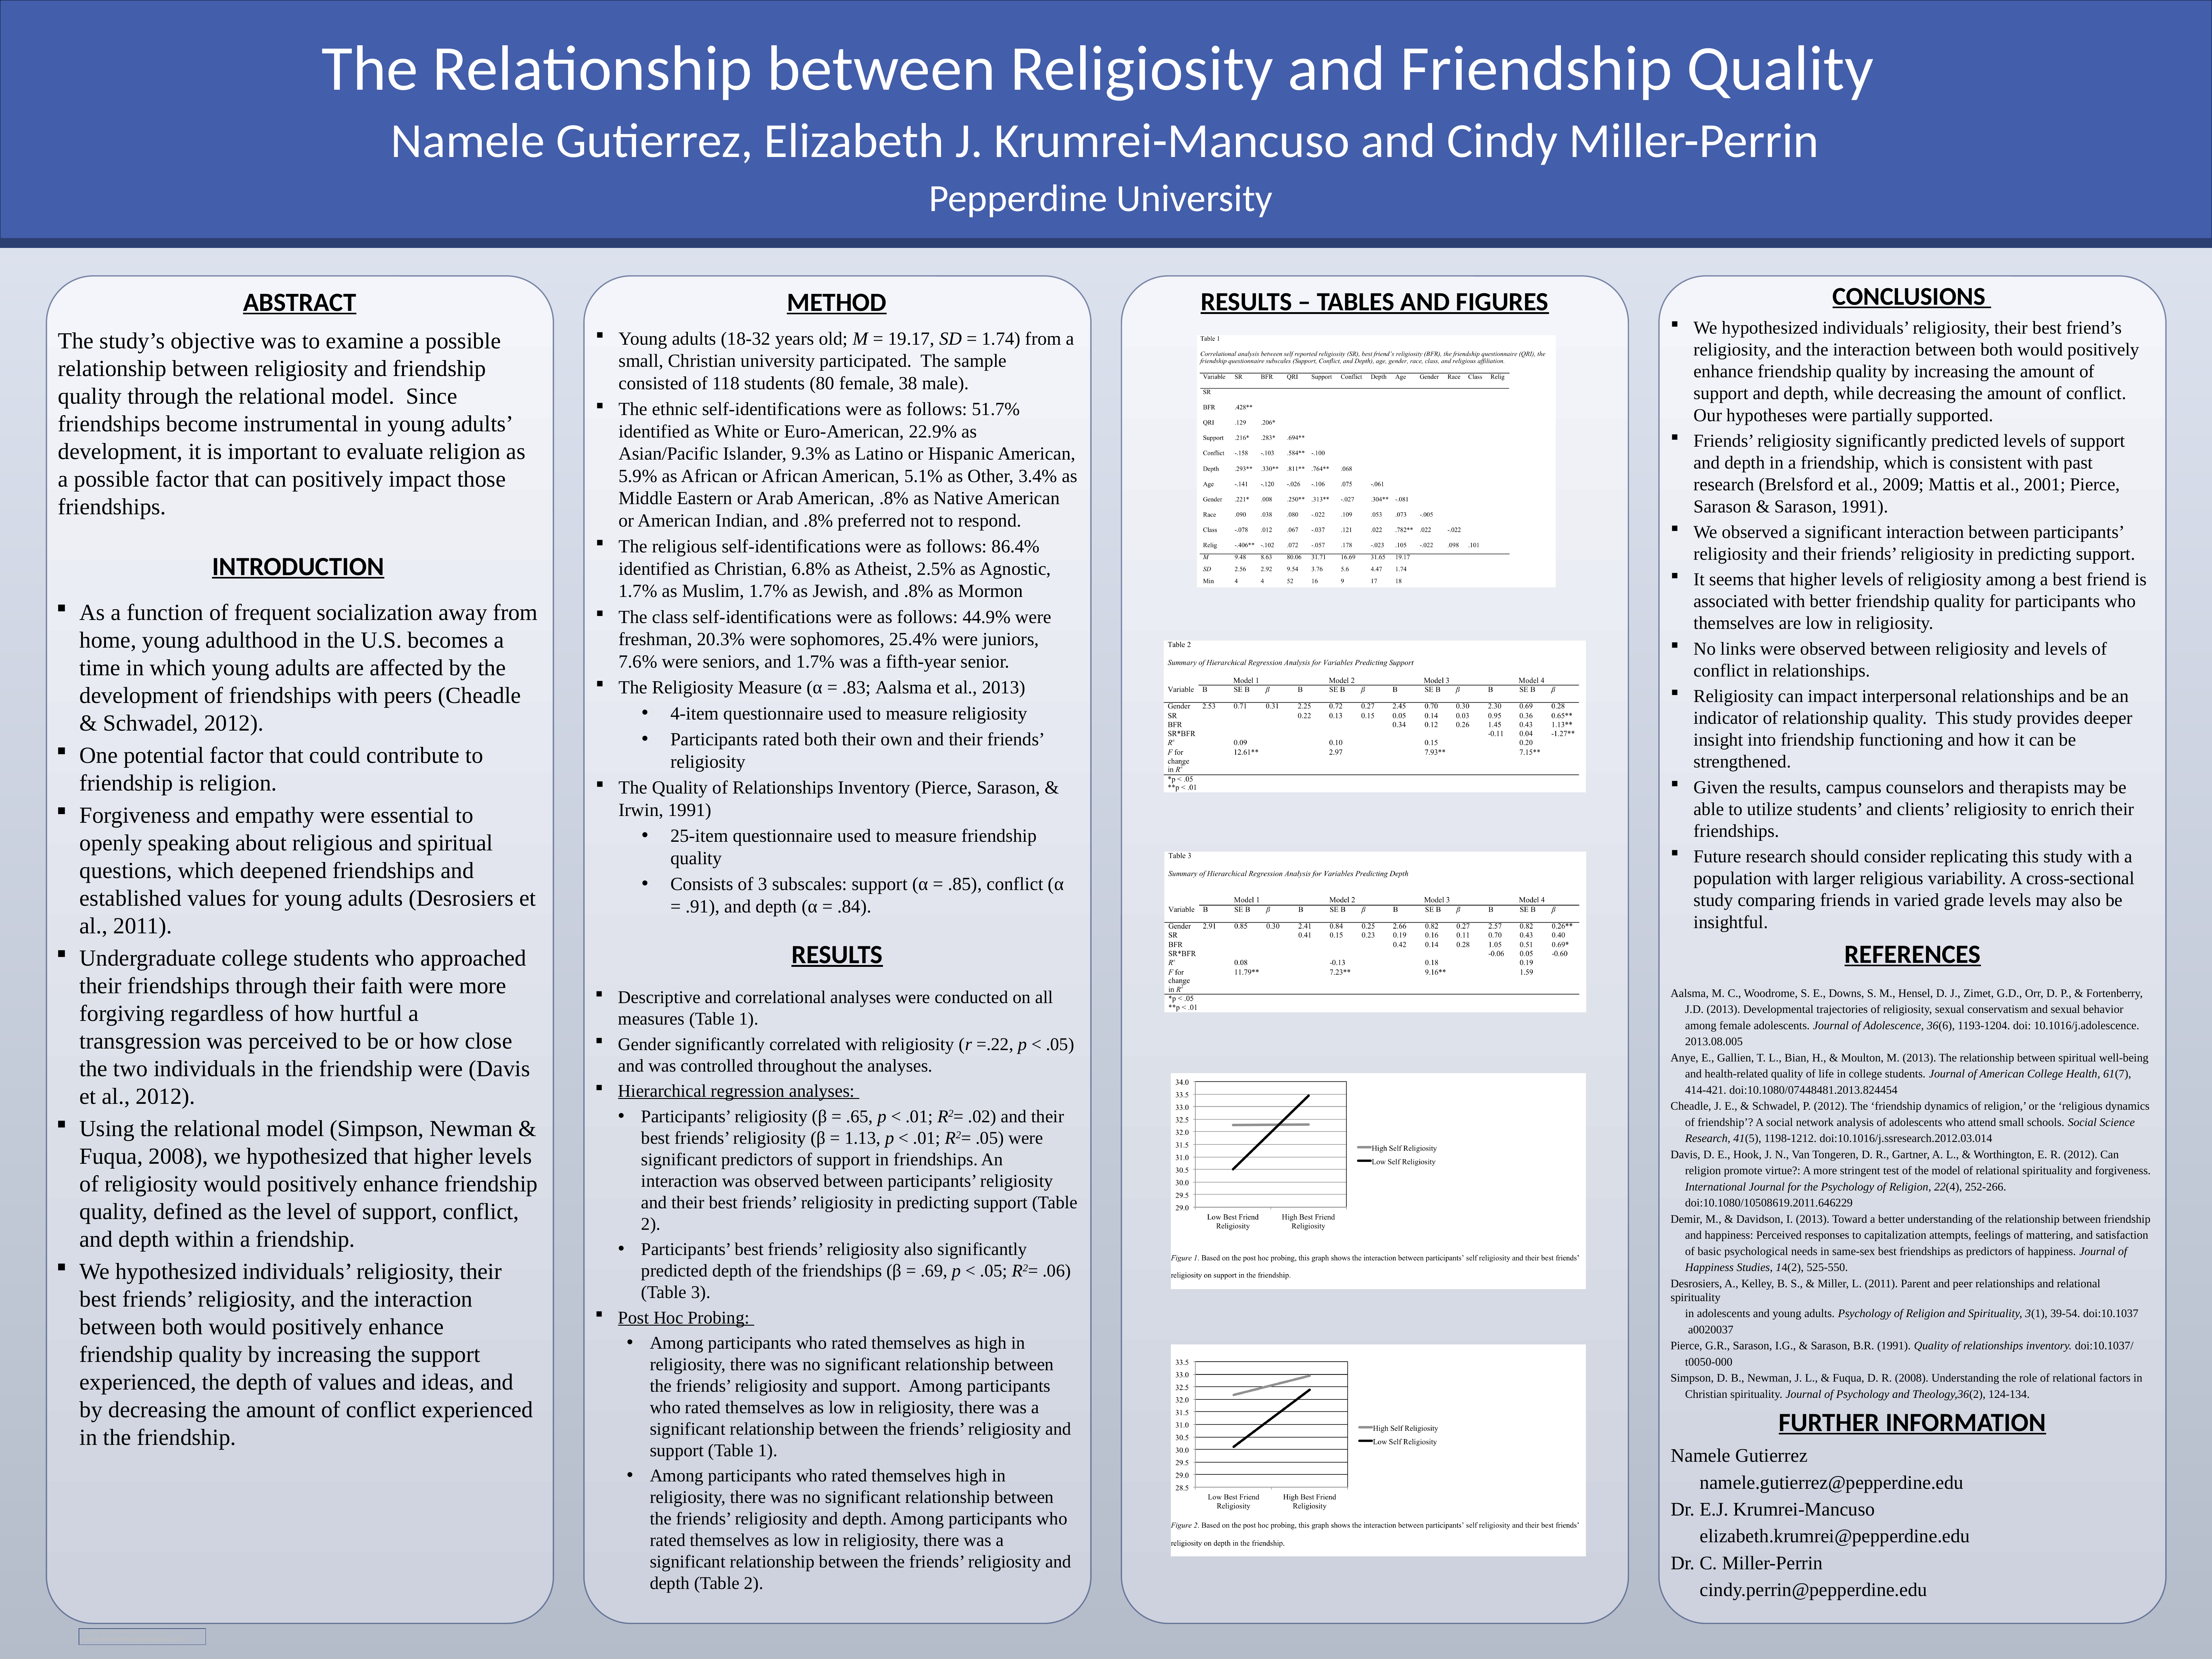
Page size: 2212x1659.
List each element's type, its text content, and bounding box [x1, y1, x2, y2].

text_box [1164, 851, 1586, 1013]
list METHOD [583, 279, 1090, 321]
text_box RESULTS [584, 932, 1091, 973]
list RESULTS – TABLES AND FIGURES [1121, 279, 1628, 321]
list REFERENCES [1659, 932, 2166, 973]
text_box Descriptive and correlational analyses were conducted on all measures (Table 1). Gender significantly correlated with religiosity (r =.22, p < .05) and was controlled throughout the analyses. Hierarchical regression analyses: Participants’ religiosity (β = .65, p < .01; R2= .02) and their best friends’ religiosity (β = 1.13, p < .01; R2= .05) were significant predictors of support in friendships. An interaction was observed between participants’ religiosity and their best friends’ religiosity in predicting support (Table 2). Participants’ best friends’ religiosity also significantly predicted depth of the friendships (β = .69, p < .05; R2= .06) (Table 3). Post Hoc Probing: Among participants who rated themselves as high in religiosity, there was no significant relationship between the friends’ religiosity and support. Among participants who rated themselves as low in religiosity, there was a significant relationship between the friends’ religiosity and support (Table 1). Among participants who rated themselves high in religiosity, there was no significant relationship between the friends’ religiosity and depth. Among participants who rated themselves as low in religiosity, there was a significant relationship between the friends’ religiosity and depth (Table 2). [583, 974, 1091, 1659]
list We hypothesized individuals’ religiosity, their best friend’s religiosity, and the interaction between both would positively enhance friendship quality by increasing the amount of support and depth, while decreasing the amount of conflict. Our hypotheses were partially supported. Friends’ religiosity significantly predicted levels of support and depth in a friendship, which is consistent with past research (Brelsford et al., 2009; Mattis et al., 2001; Pierce, Sarason & Sarason, 1991). We observed a significant interaction between participants’ religiosity and their friends’ religiosity in predicting support. It seems that higher levels of religiosity among a best friend is associated with better friendship quality for participants who themselves are low in religiosity. No links were observed between religiosity and levels of conflict in relationships. Religiosity can impact interpersonal relationships and be an indicator of relationship quality. This study provides deeper insight into friendship functioning and how it can be strengthened. Given the results, campus counselors and therapists may be able to utilize students’ and clients’ religiosity to enrich their friendships. Future research should consider replicating this study with a population with larger religious variability. A cross-sectional study comparing friends in varied grade levels may also be insightful. [1659, 304, 2166, 955]
list Namele Gutierrez namele.gutierrez@pepperdine.edu Dr. E.J. Krumrei-Mancuso elizabeth.krumrei@pepperdine.edu Dr. C. Miller-Perrin cindy.perrin@pepperdine.edu [1659, 1431, 2166, 1641]
list As a function of frequent socialization away from home, young adulthood in the U.S. becomes a time in which young adults are affected by the development of friendships with peers (Cheadle & Schwadel, 2012). One potential factor that could contribute to friendship is religion. Forgiveness and empathy were essential to openly speaking about religious and spiritual questions, which deepened friendships and established values for young adults (Desrosiers et al., 2011). Undergraduate college students who approached their friendships through their faith were more forgiving regardless of how hurtful a transgression was perceived to be or how close the two individuals in the friendship were (Davis et al., 2012). Using the relational model (Simpson, Newman & Fuqua, 2008), we hypothesized that higher levels of religiosity would positively enhance friendship quality, defined as the level of support, conflict, and depth within a friendship. We hypothesized individuals’ religiosity, their best friends’ religiosity, and the interaction between both would positively enhance friendship quality by increasing the support experienced, the depth of values and ideas, and by decreasing the amount of conflict experienced in the friendship. [45, 586, 552, 1508]
list The Relationship between Religiosity and Friendship Quality [299, 23, 1912, 106]
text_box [1171, 1344, 1586, 1556]
list Namele Gutierrez, Elizabeth J. Krumrei-Mancuso and Cindy Miller-Perrin [299, 106, 1912, 171]
list Pepperdine University [299, 171, 1912, 235]
list FURTHER INFORMATION [1659, 1400, 2166, 1431]
list INTRODUCTION [45, 544, 551, 586]
list Young adults (18-32 years old; M = 19.17, SD = 1.74) from a small, Christian university participated. The sample consisted of 118 students (80 female, 38 male). The ethnic self-identifications were as follows: 51.7% identified as White or Euro-American, 22.9% as Asian/Pacific Islander, 9.3% as Latino or Hispanic American, 5.9% as African or African American, 5.1% as Other, 3.4% as Middle Eastern or Arab American, .8% as Native American or American Indian, and .8% preferred not to respond. The religious self-identifications were as follows: 86.4% identified as Christian, 6.8% as Atheist, 2.5% as Agnostic, 1.7% as Muslim, 1.7% as Jewish, and .8% as Mormon The class self-identifications were as follows: 44.9% were freshman, 20.3% were sophomores, 25.4% were juniors, 7.6% were seniors, and 1.7% was a fifth-year senior. The Religiosity Measure (α = .83; Aalsma et al., 2013) 4-item questionnaire used to measure religiosity Participants rated both their own and their friends’ religiosity The Quality of Relationships Inventory (Pierce, Sarason, & Irwin, 1991) 25-item questionnaire used to measure friendship quality Consists of 3 subscales: support (α = .85), conflict (α = .91), and depth (α = .84). [584, 315, 1091, 932]
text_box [1171, 1073, 1586, 1289]
list The study’s objective was to examine a possible relationship between religiosity and friendship quality through the relational model. Since friendships become instrumental in young adults’ development, it is important to evaluate religion as a possible factor that can positively impact those friendships. [46, 314, 554, 533]
list CONCLUSIONS [1659, 274, 2165, 315]
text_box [1164, 640, 1586, 793]
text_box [1197, 335, 1556, 588]
list ABSTRACT [46, 279, 553, 321]
list Aalsma, M. C., Woodrome, S. E., Downs, S. M., Hensel, D. J., Zimet, G.D., Orr, D. P., & Fortenberry, J.D. (2013). Developmental trajectories of religiosity, sexual conservatism and sexual behavior among female adolescents. Journal of Adolescence, 36(6), 1193-1204. doi: 10.1016/j.adolescence. 2013.08.005 Anye, E., Gallien, T. L., Bian, H., & Moulton, M. (2013). The relationship between spiritual well-being and health-related quality of life in college students. Journal of American College Health, 61(7), 414-421. doi:10.1080/07448481.2013.824454 Cheadle, J. E., & Schwadel, P. (2012). The ‘friendship dynamics of religion,’ or the ‘religious dynamics of friendship’? A social network analysis of adolescents who attend small schools. Social Science Research, 41(5), 1198-1212. doi:10.1016/j.ssresearch.2012.03.014 Davis, D. E., Hook, J. N., Van Tongeren, D. R., Gartner, A. L., & Worthington, E. R. (2012). Can religion promote virtue?: A more stringent test of the model of relational spirituality and forgiveness. International Journal for the Psychology of Religion, 22(4), 252-266. doi:10.1080/10508619.2011.646229 Demir, M., & Davidson, I. (2013). Toward a better understanding of the relationship between friendship and happiness: Perceived responses to capitalization attempts, feelings of mattering, and satisfaction of basic psychological needs in same-sex best friendships as predictors of happiness. Journal of Happiness Studies, 14(2), 525-550. Desrosiers, A., Kelley, B. S., & Miller, L. (2011). Parent and peer relationships and relational spirituality in adolescents and young adults. Psychology of Religion and Spirituality, 3(1), 39-54. doi:10.1037 a0020037 Pierce, G.R., Sarason, I.G., & Sarason, B.R. (1991). Quality of relationships inventory. doi:10.1037/ t0050-000 Simpson, D. B., Newman, J. L., & Fuqua, D. R. (2008). Understanding the role of relational factors in Christian spirituality. Journal of Psychology and Theology,36(2), 124-134. [1659, 974, 2165, 1400]
